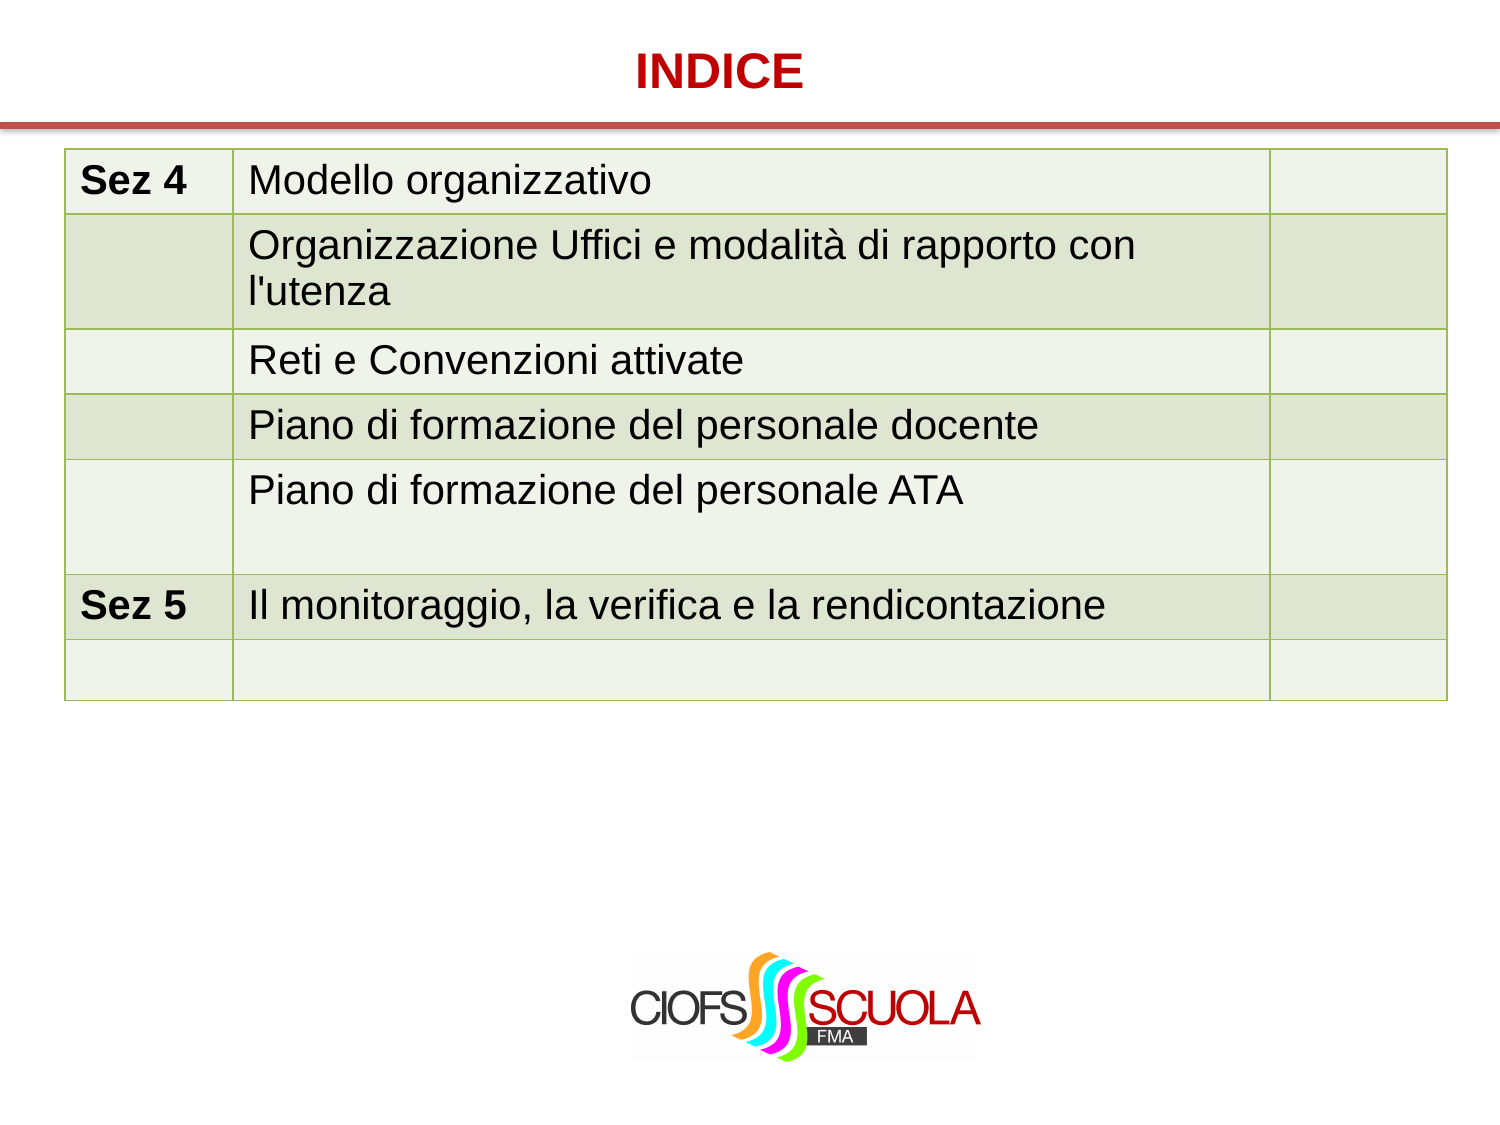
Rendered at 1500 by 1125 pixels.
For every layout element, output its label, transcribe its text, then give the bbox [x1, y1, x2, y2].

table_cell [66, 640, 232, 700]
table_cell [66, 215, 232, 328]
table_cell [1271, 215, 1446, 328]
table_cell [1271, 330, 1446, 393]
table_cell Piano di formazione del personale docente [234, 395, 1269, 459]
text_box INDICE [348, 30, 1093, 106]
table_cell Piano di formazione del personale ATA [234, 460, 1269, 574]
table_cell [234, 640, 1269, 700]
table_cell [1271, 460, 1446, 574]
table_cell Reti e Convenzioni attivate [234, 330, 1269, 393]
table_header [1271, 150, 1446, 213]
table_cell [66, 330, 232, 393]
table_cell [1271, 395, 1446, 459]
table_header Sez 4 [66, 150, 232, 213]
table_cell [66, 395, 232, 459]
table_cell [1271, 575, 1446, 639]
table_cell [1271, 640, 1446, 700]
table_cell [66, 460, 232, 574]
table_cell Organizzazione Uffici e modalità di rapporto con l'utenza [234, 215, 1269, 328]
table_header Modello organizzativo [234, 150, 1269, 213]
picture [631, 952, 981, 1063]
table_cell Sez 5 [66, 575, 232, 639]
table_cell Il monitoraggio, la verifica e la rendicontazione [234, 575, 1269, 639]
